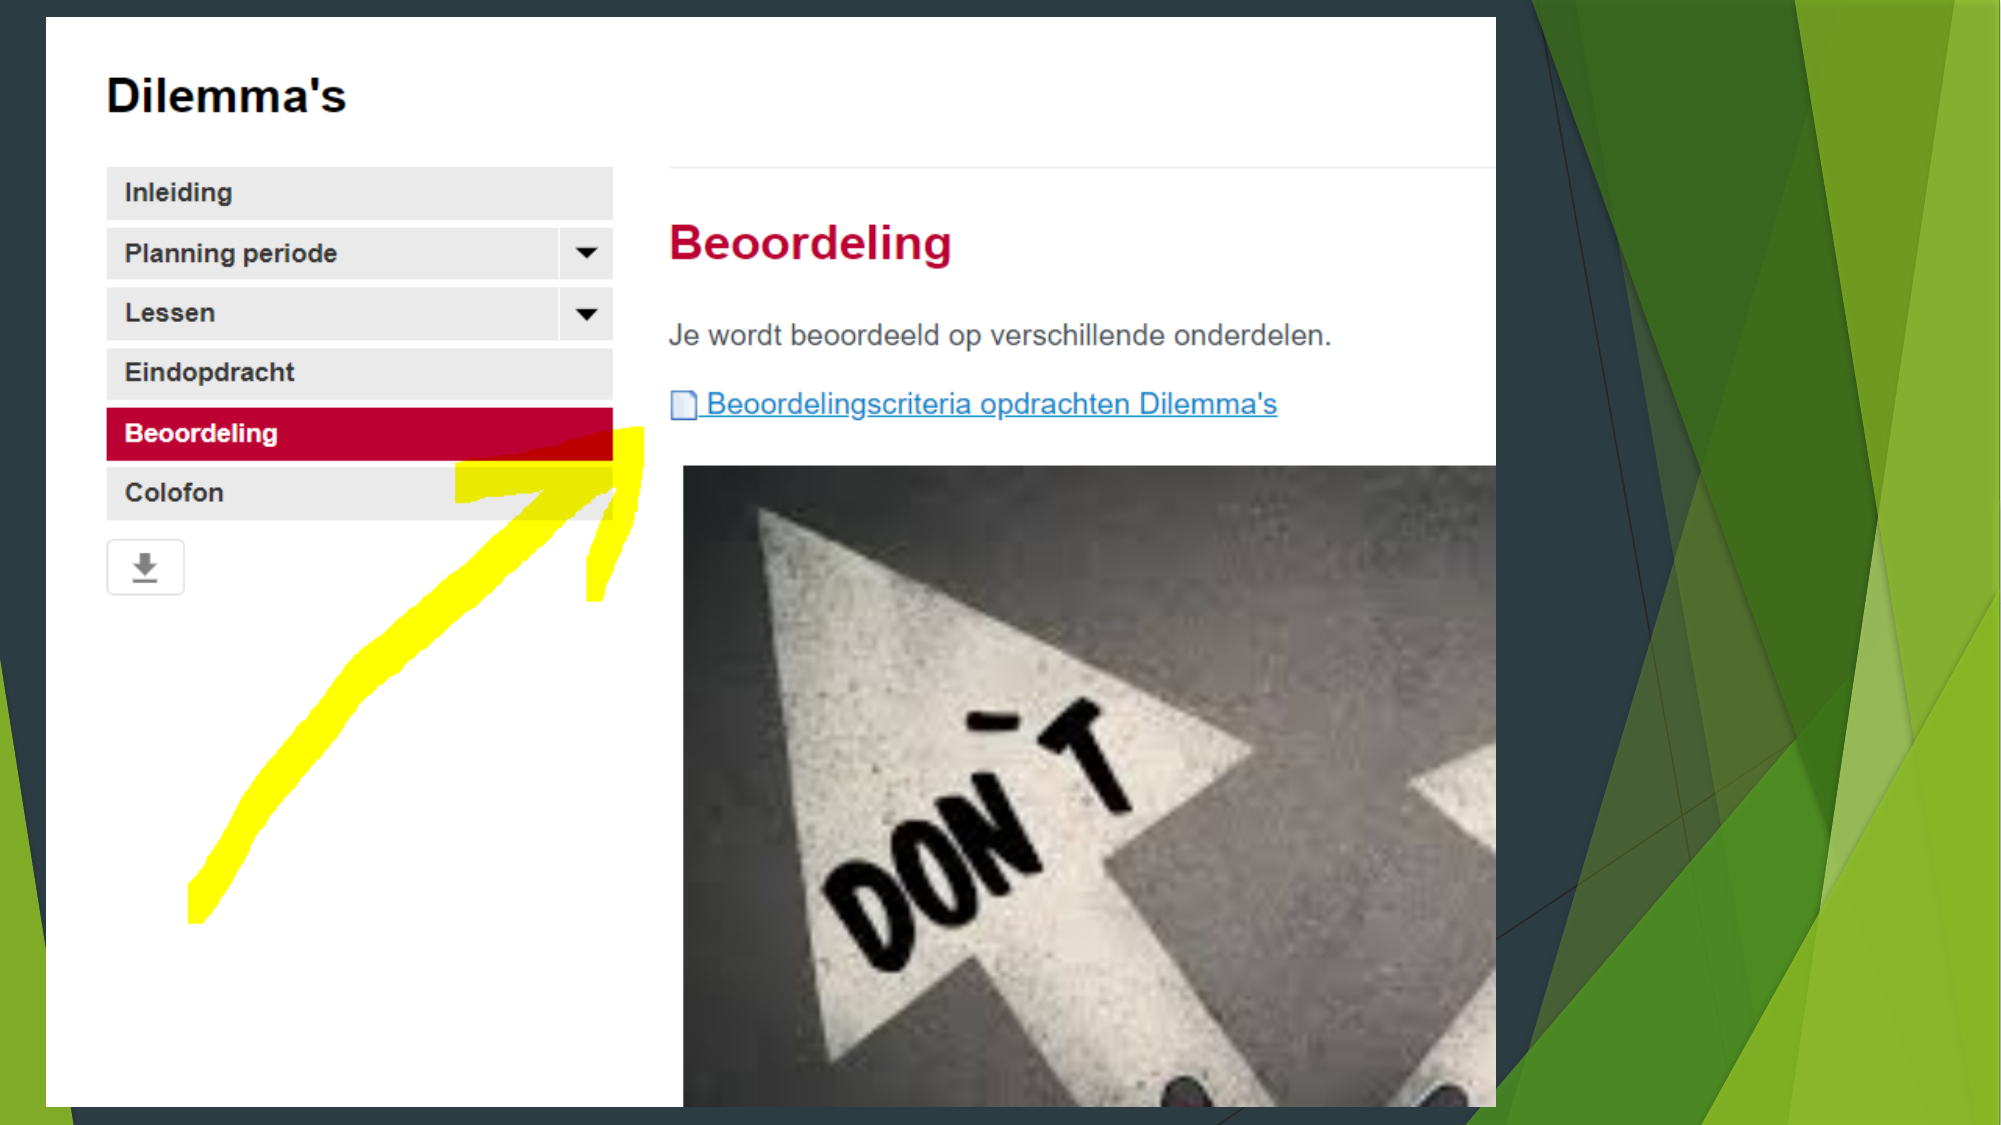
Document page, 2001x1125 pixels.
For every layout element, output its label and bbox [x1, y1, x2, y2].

picture [45, 17, 1497, 1108]
